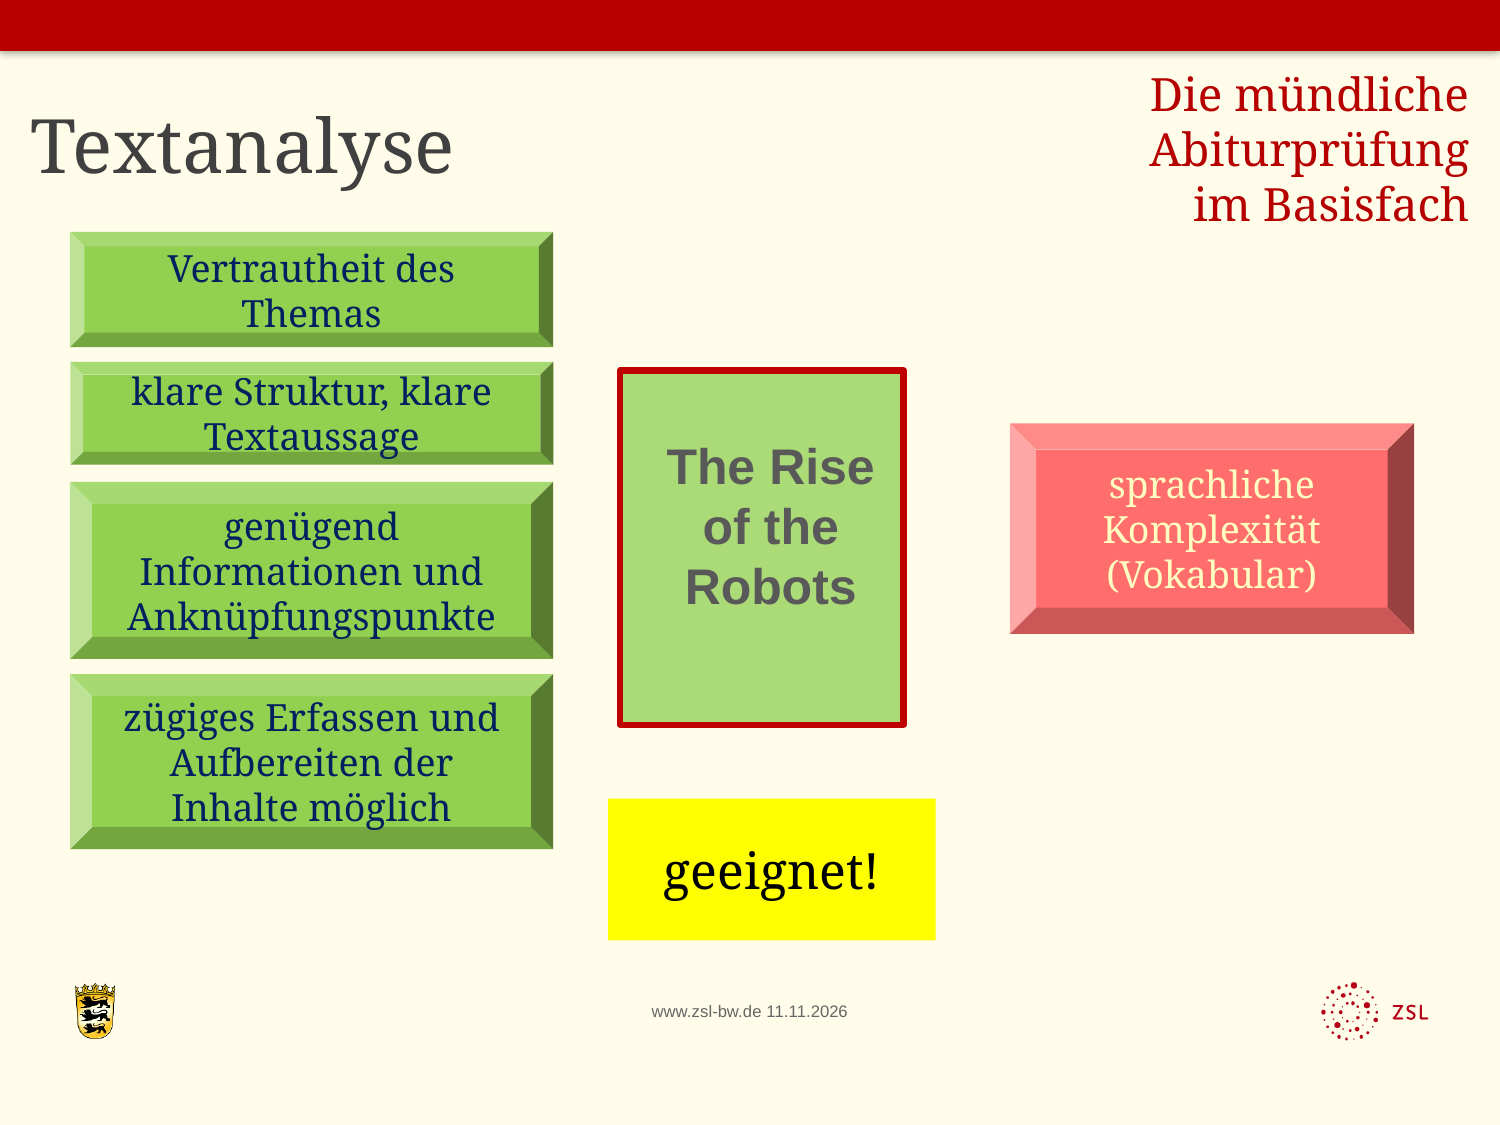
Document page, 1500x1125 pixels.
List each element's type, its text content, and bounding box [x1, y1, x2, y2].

picture [1320, 981, 1429, 1041]
picture [73, 981, 117, 1041]
title Textanalyse [15, 60, 1058, 236]
text_box geeignet! [608, 798, 936, 941]
text_box genügend Informationen und Anknüpfungspunkte [68, 480, 555, 661]
text_box Die mündliche Abiturprüfung im Basisfach [1079, 58, 1484, 238]
text_box zügiges Erfassen und Aufbereiten der Inhalte möglich [68, 673, 555, 851]
text_box The Rise of the Robots [620, 370, 904, 725]
text_box Vertrautheit des Themas [68, 230, 555, 349]
text_box sprachliche Komplexität (Vokabular) [1008, 422, 1416, 636]
text_box klare Struktur, klare Textaussage [69, 360, 555, 466]
